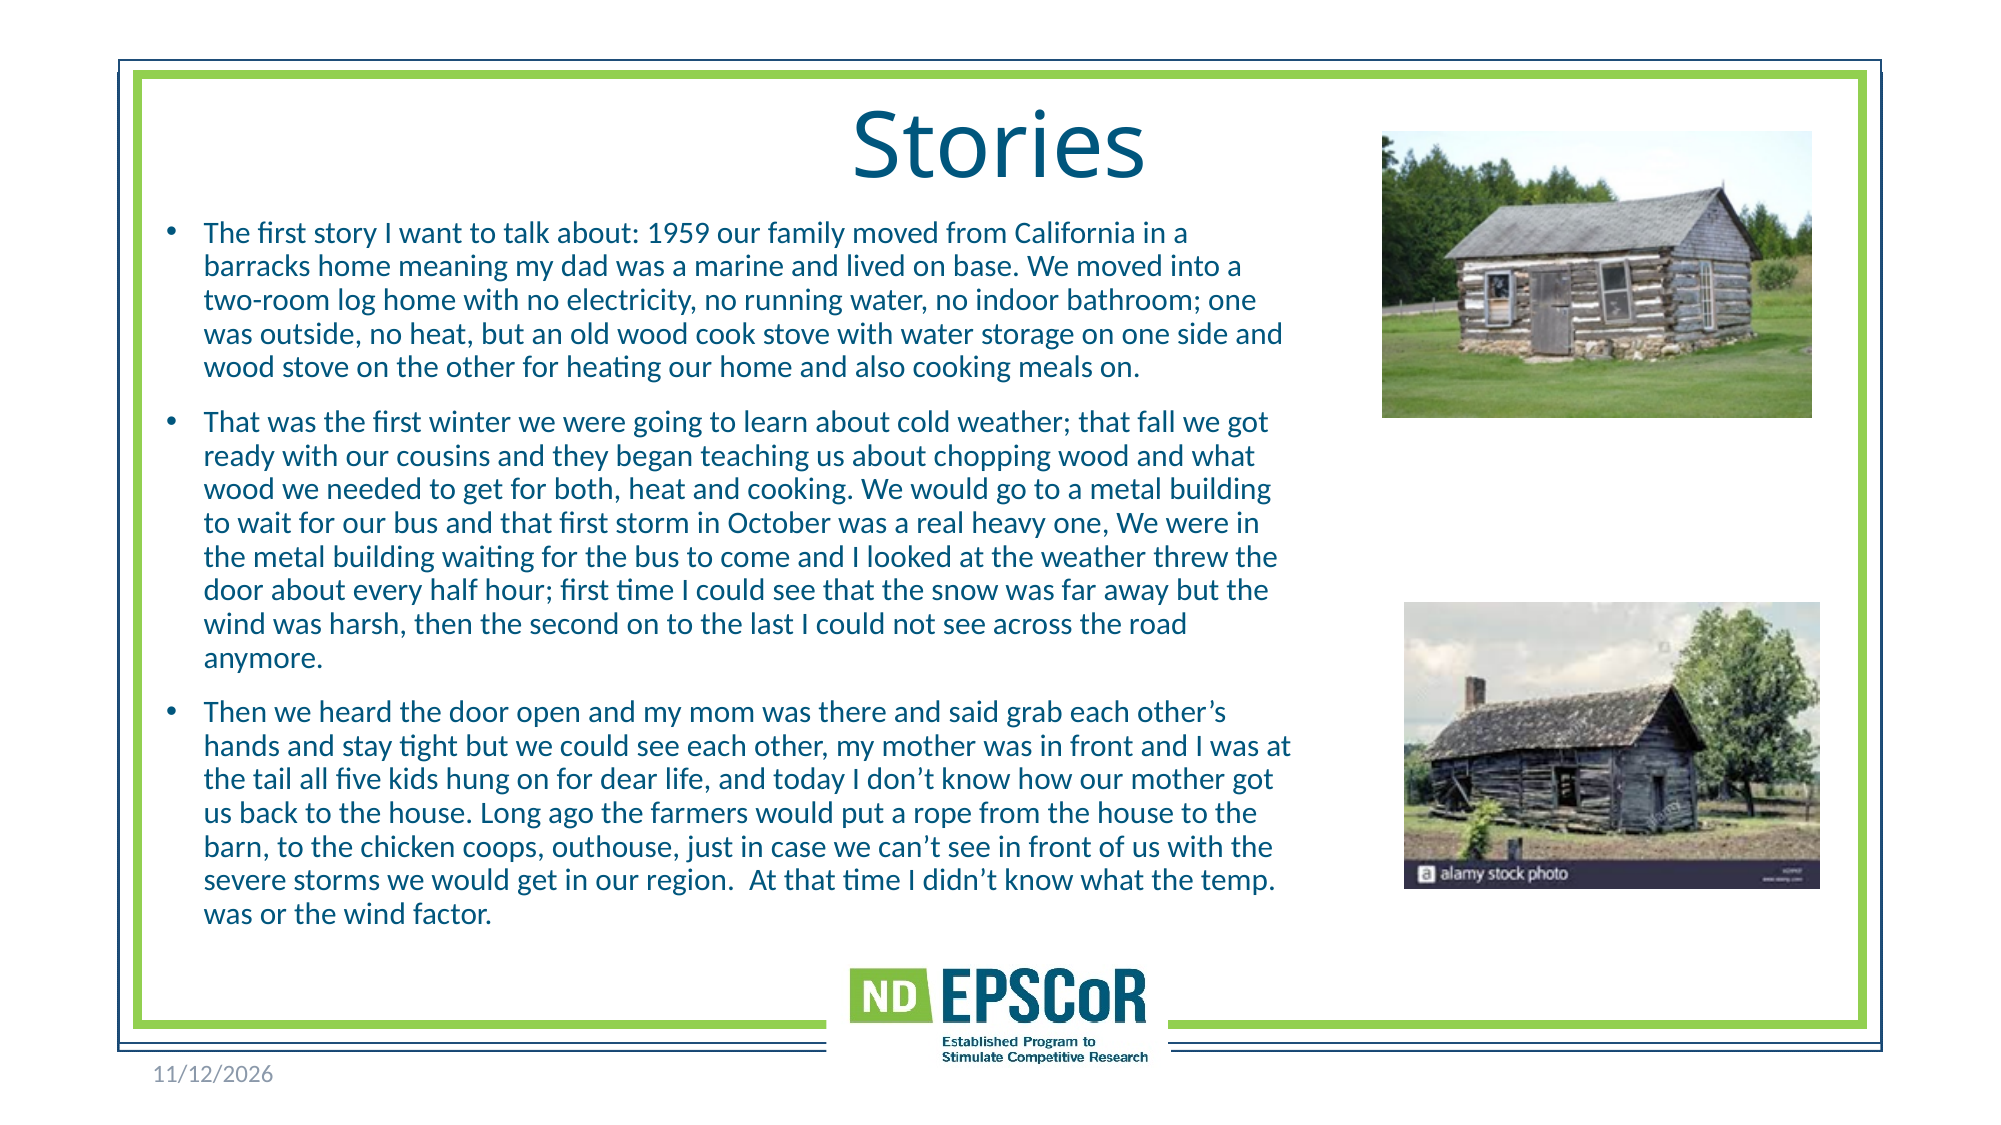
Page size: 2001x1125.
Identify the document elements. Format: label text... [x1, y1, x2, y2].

title Stories [733, 77, 1267, 208]
picture [1382, 131, 1812, 419]
picture [588, 72, 1883, 1068]
list The first story I want to talk about: 1959 our family moved from California in a barracks home meaning my dad was a marine and lived on base. We moved into a two-room log home with no electricity, no running water, no indoor bathroom; one was outside, no heat, but an old wood cook stove with water storage on one side and wood stove on the other for heating our home and also cooking meals on. That was the first winter we were going to learn about cold weather; that fall we got ready with our cousins and they began teaching us about chopping wood and what wood we needed to get for both, heat and cooking. We would go to a metal building to wait for our bus and that first storm in October was a real heavy one, We were in the metal building waiting for the bus to come and I looked at the weather threw the door about every half hour; first time I could see that the snow was far away but the wind was harsh, then the second on to the last I could not see across the road anymore. Then we heard the door open and my mom was there and said grab each other’s hands and stay tight but we could see each other, my mother was in front and I was at the tail all five kids hung on for dear life, and today I don’t know how our mother got us back to the house. Long ago the farmers would put a rope from the house to the barn, to the chicken coops, outhouse, just in case we can’t see in front of us with the severe storms we would get in our region. At that time I didn’t know what the temp. was or the wind factor. [150, 208, 1316, 1043]
picture [1404, 602, 1820, 889]
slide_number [137, 1042, 588, 1103]
picture [117, 72, 137, 1052]
